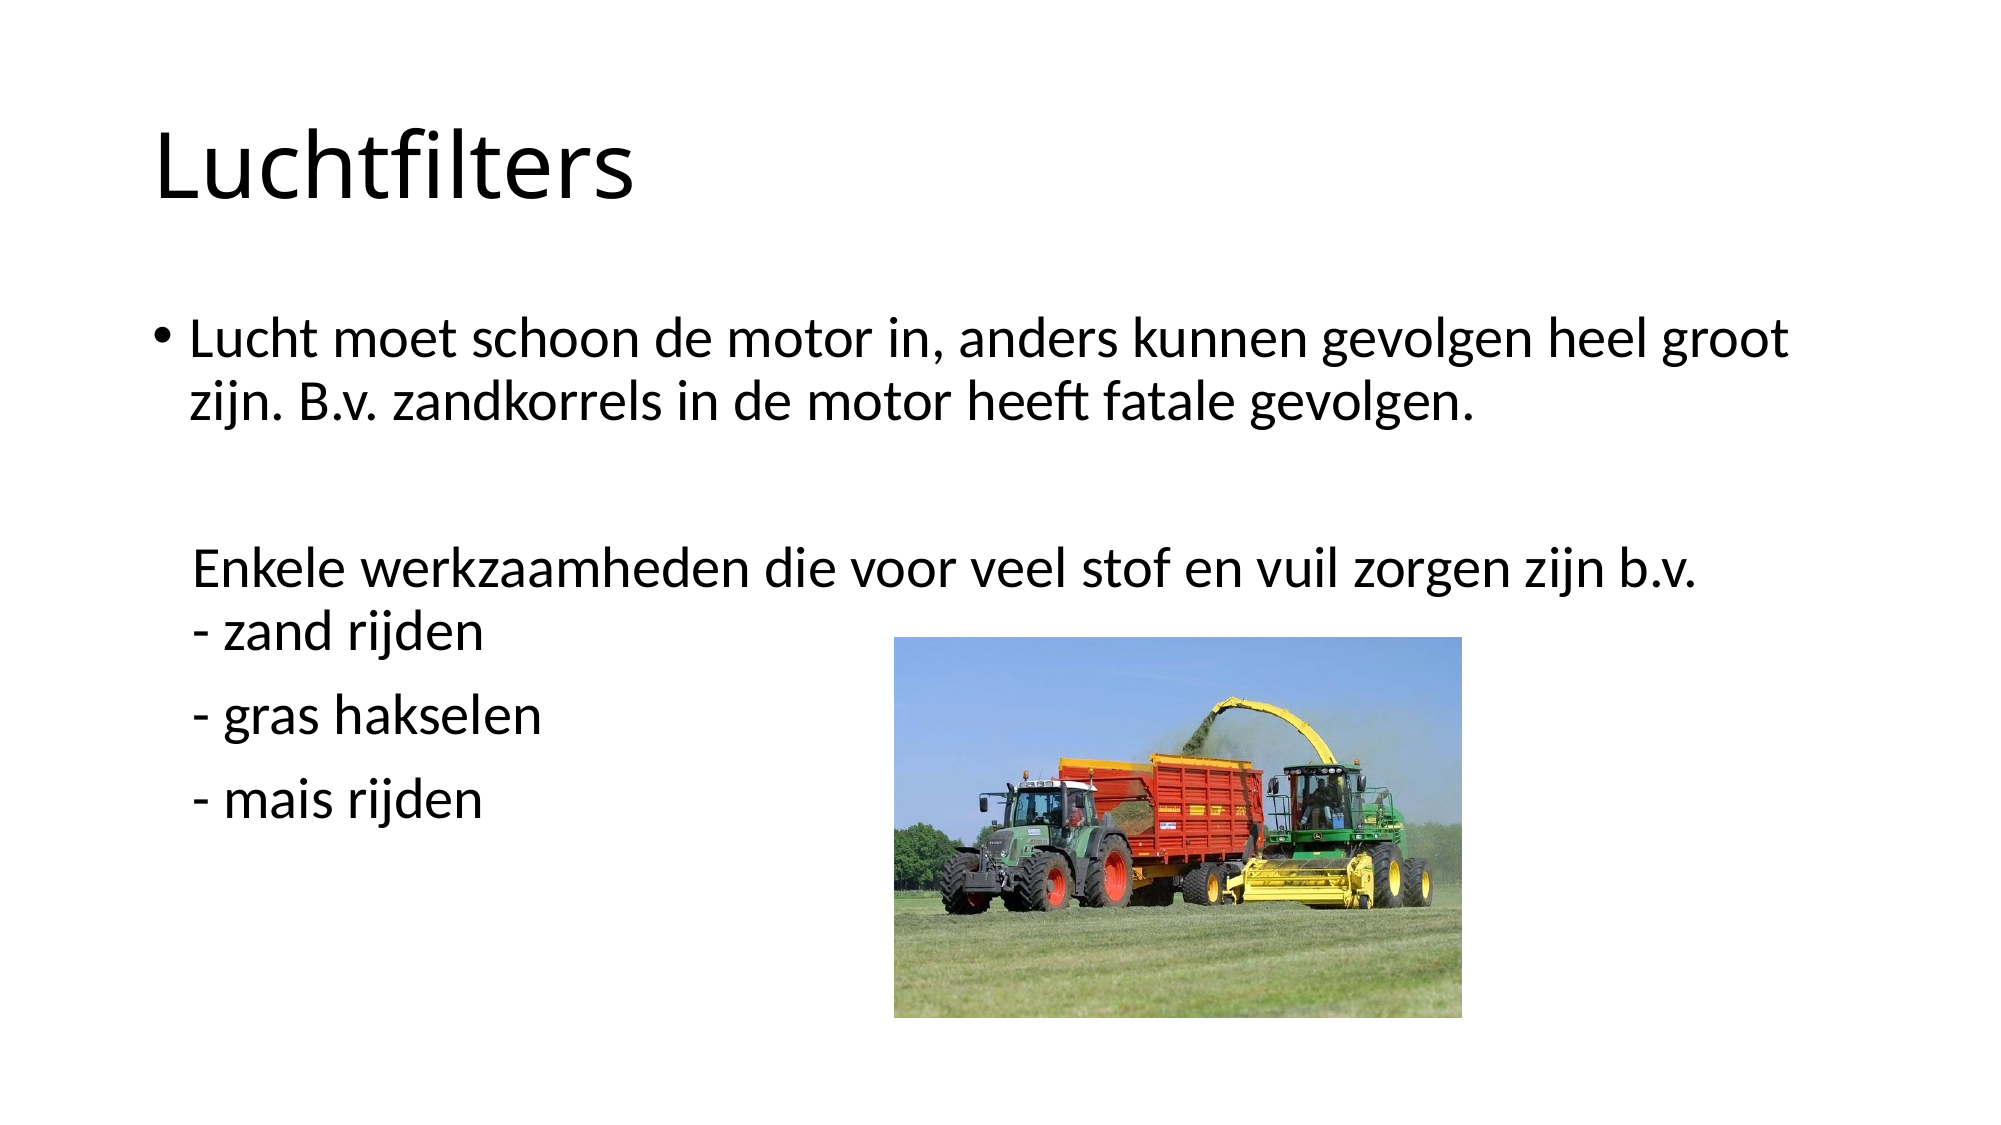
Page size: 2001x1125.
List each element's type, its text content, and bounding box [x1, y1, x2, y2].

list Lucht moet schoon de motor in, anders kunnen gevolgen heel groot zijn. B.v. zandkorrels in de motor heeft fatale gevolgen. Enkele werkzaamheden die voor veel stof en vuil zorgen zijn b.v. - zand rijden - gras hakselen - mais rijden [137, 299, 1863, 1014]
picture [894, 637, 1462, 1018]
title Luchtfilters [137, 59, 1863, 278]
